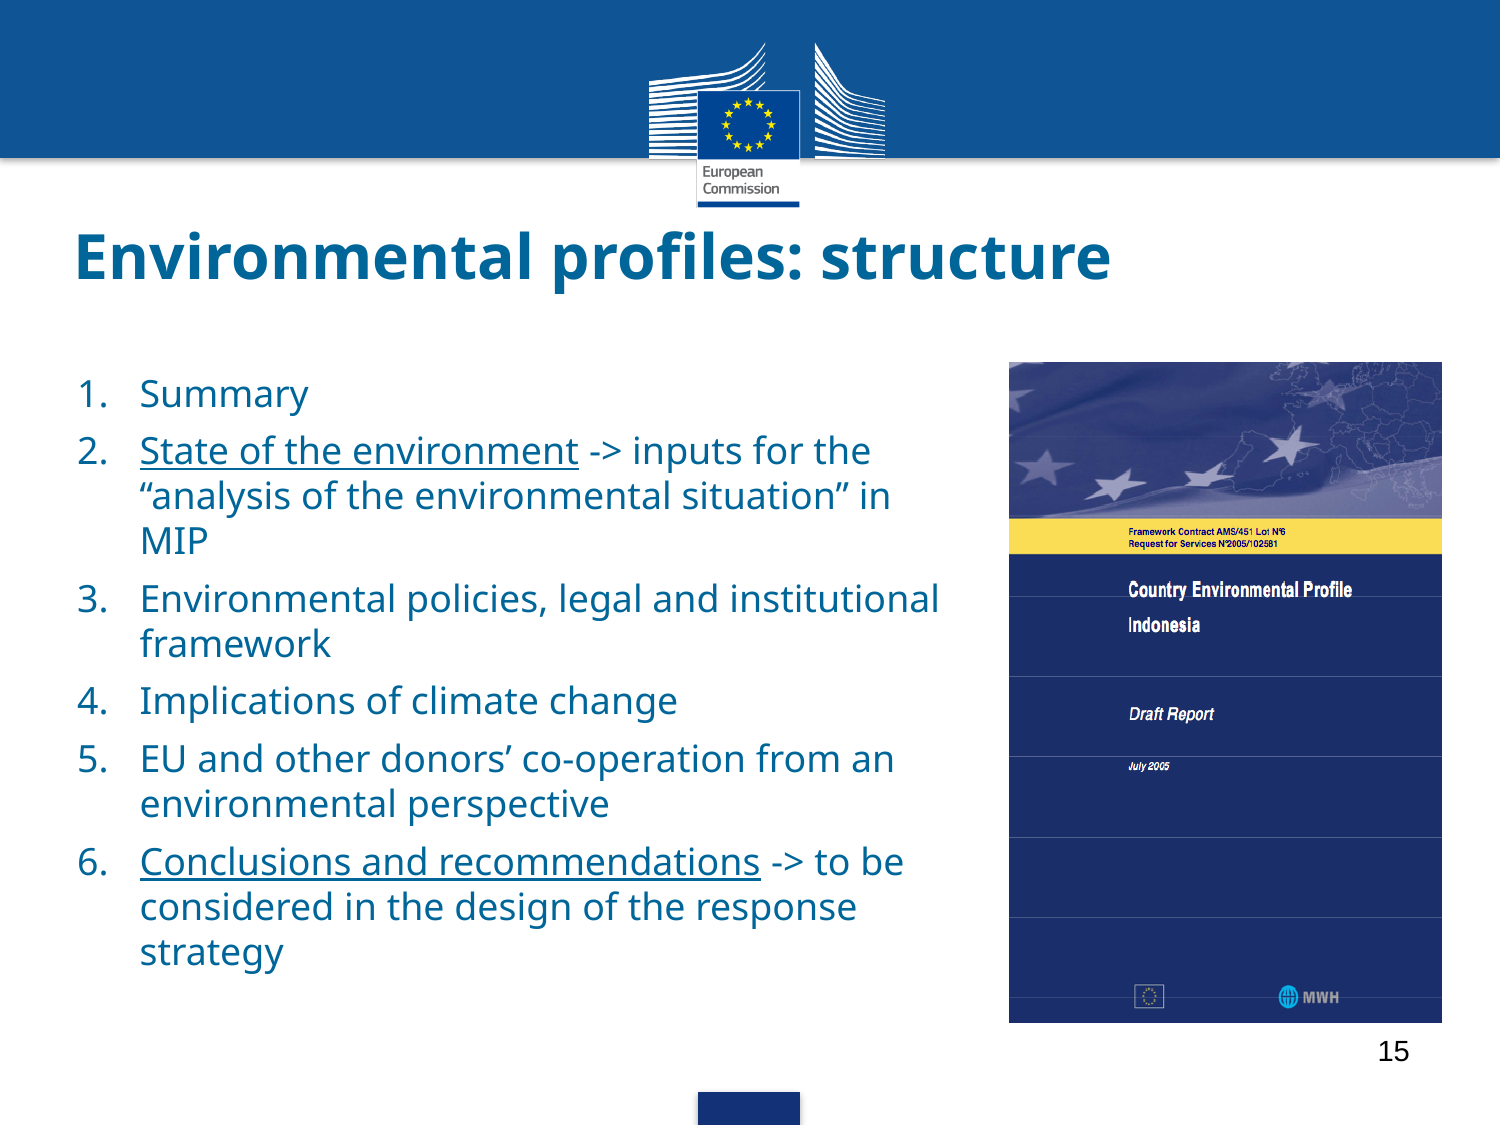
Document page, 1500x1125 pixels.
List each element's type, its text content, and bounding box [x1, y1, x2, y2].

slide_number 15 [1074, 1032, 1426, 1103]
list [678, 362, 1500, 1023]
title Environmental profiles: structure [0, 152, 1278, 357]
picture [649, 42, 885, 152]
text_box Summary State of the environment -> inputs for the “analysis of the environmental situation” in MIP Environmental policies, legal and institutional framework Implications of climate change EU and other donors’ co-operation from an environmental perspective Conclusions and recommendations -> to be considered in the design of the response strategy [62, 362, 676, 980]
